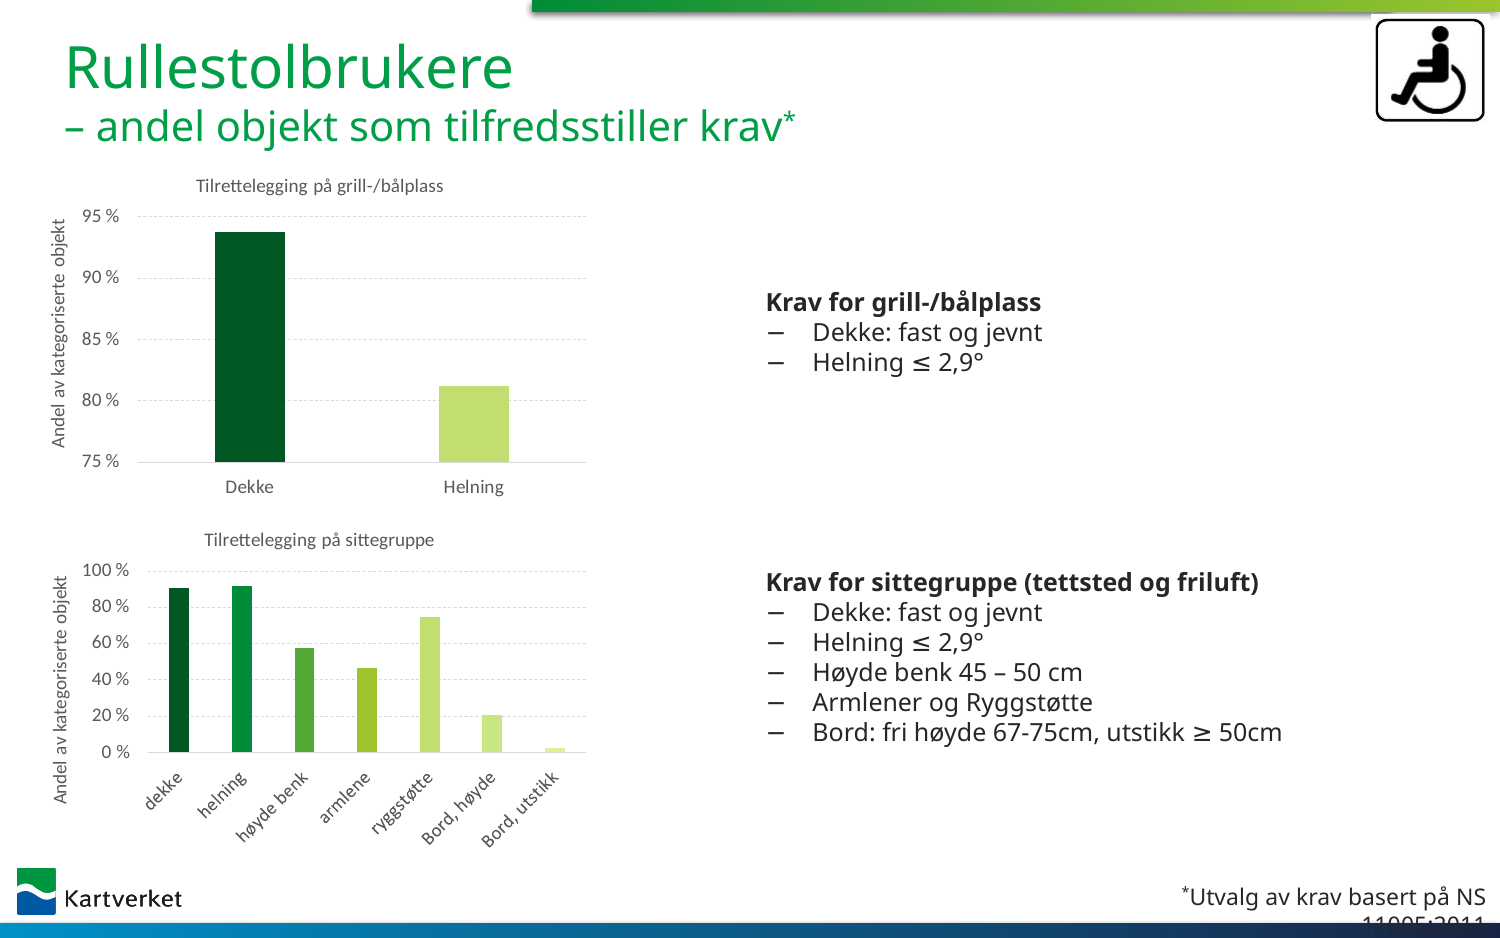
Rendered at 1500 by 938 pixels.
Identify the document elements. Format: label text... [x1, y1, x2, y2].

picture [41, 166, 597, 505]
text_box Rullestolbrukere – andel objekt som tilfredsstiller krav* [49, 14, 1431, 158]
picture [1371, 13, 1491, 127]
text_box Krav for grill-/bålplass Dekke: fast og jevnt Helning ≤ 2,9° [750, 279, 1452, 384]
text_box *Utvalg av krav basert på NS 11005:2011 [1068, 873, 1500, 938]
picture [41, 520, 597, 859]
text_box Krav for sittegruppe (tettsted og friluft) Dekke: fast og jevnt Helning ≤ 2,9° Høyde benk 45 – 50 cm Armlener og Ryggstøtte Bord: fri høyde 67-75cm, utstikk ≥ 50cm [750, 559, 1500, 754]
